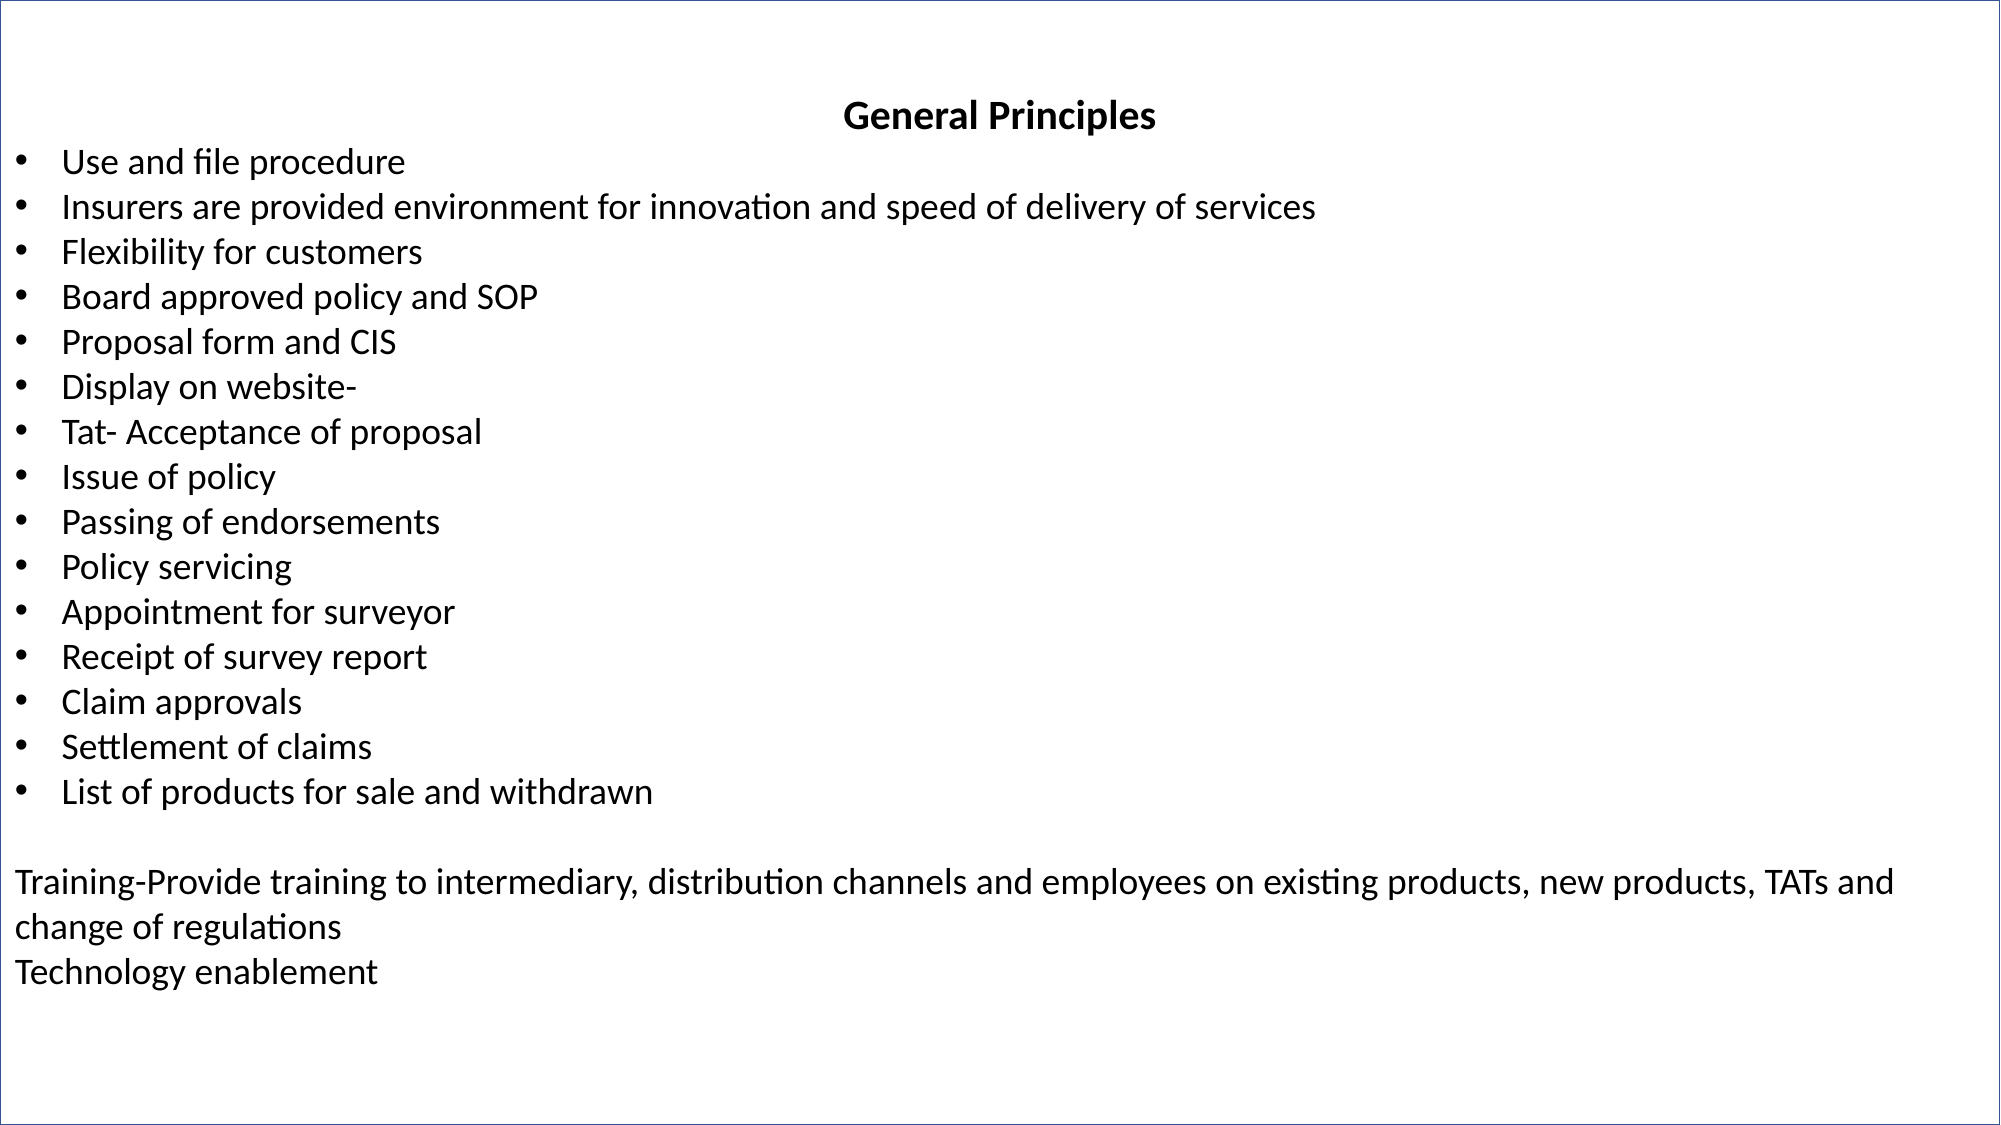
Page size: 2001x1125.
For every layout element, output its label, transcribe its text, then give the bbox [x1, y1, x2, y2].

text_box General Principles Use and file procedure Insurers are provided environment for innovation and speed of delivery of services Flexibility for customers Board approved policy and SOP Proposal form and CIS Display on website- Tat- Acceptance of proposal Issue of policy Passing of endorsements Policy servicing Appointment for surveyor Receipt of survey report Claim approvals Settlement of claims List of products for sale and withdrawn Training-Provide training to intermediary, distribution channels and employees on existing products, new products, TATs and change of regulations Technology enablement [0, 0, 2000, 1125]
